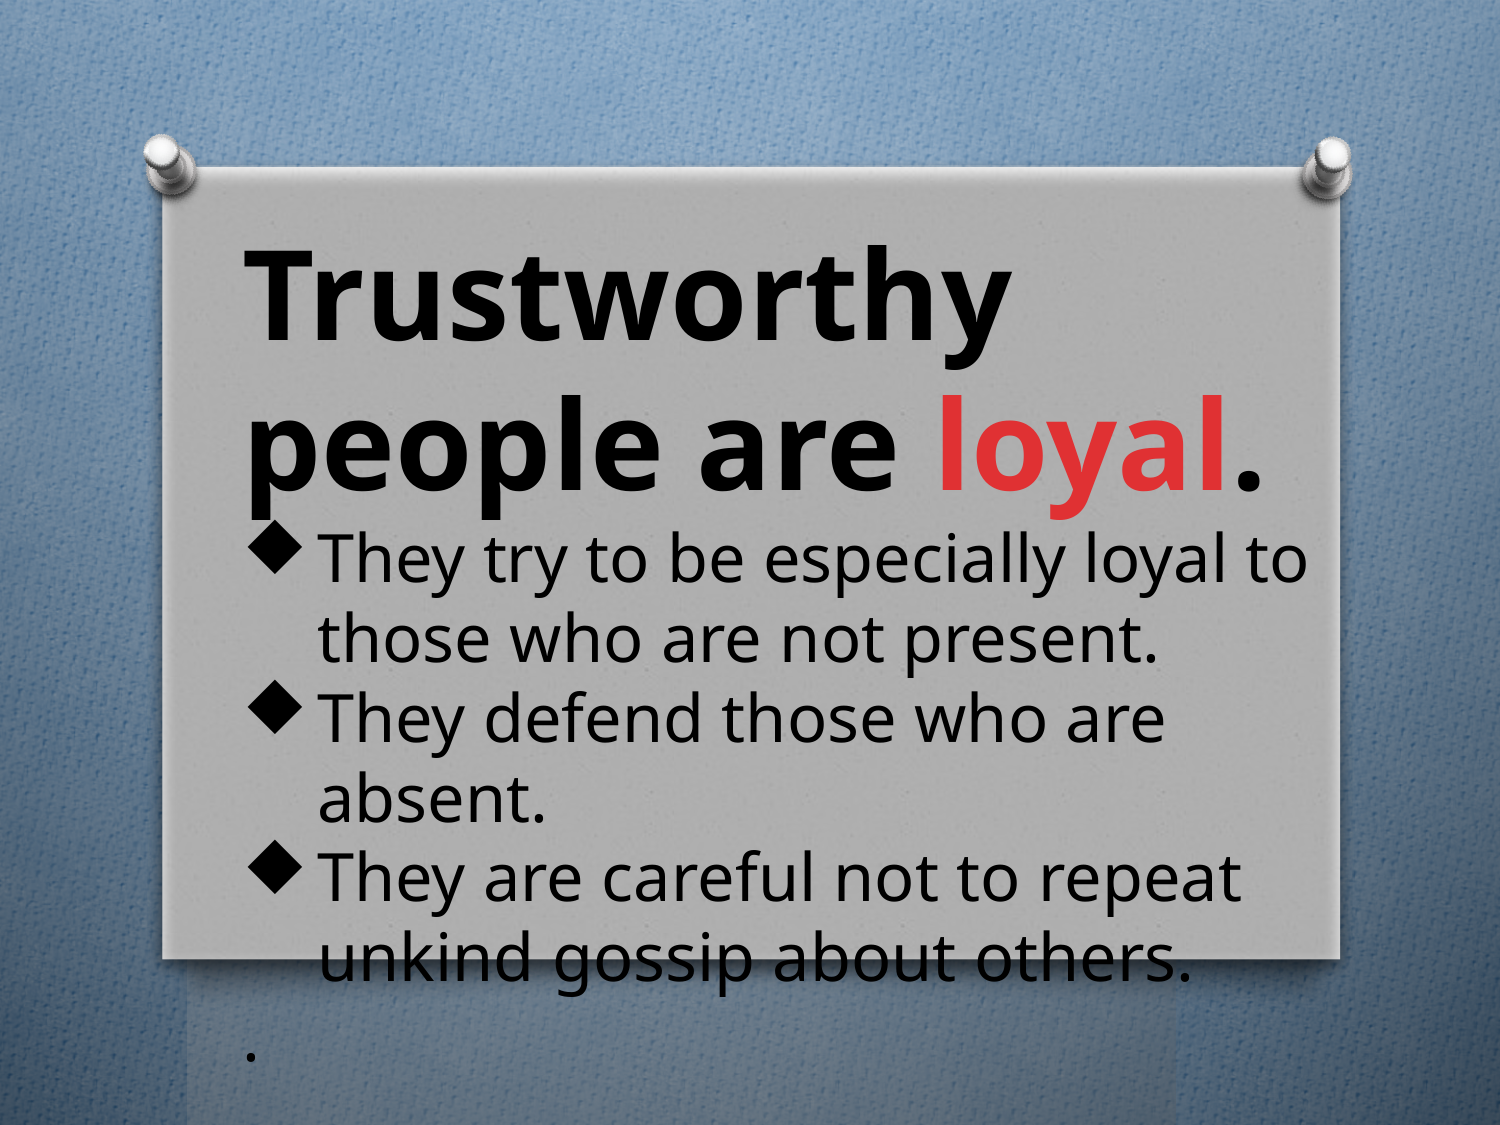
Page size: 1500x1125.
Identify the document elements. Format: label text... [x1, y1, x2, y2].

picture [1274, 109, 1396, 219]
text_box Trustworthy people are loyal. They try to be especially loyal to those who are not present. They defend those who are absent. They are careful not to repeat unkind gossip about others. . [227, 208, 1340, 1083]
picture [112, 100, 235, 224]
